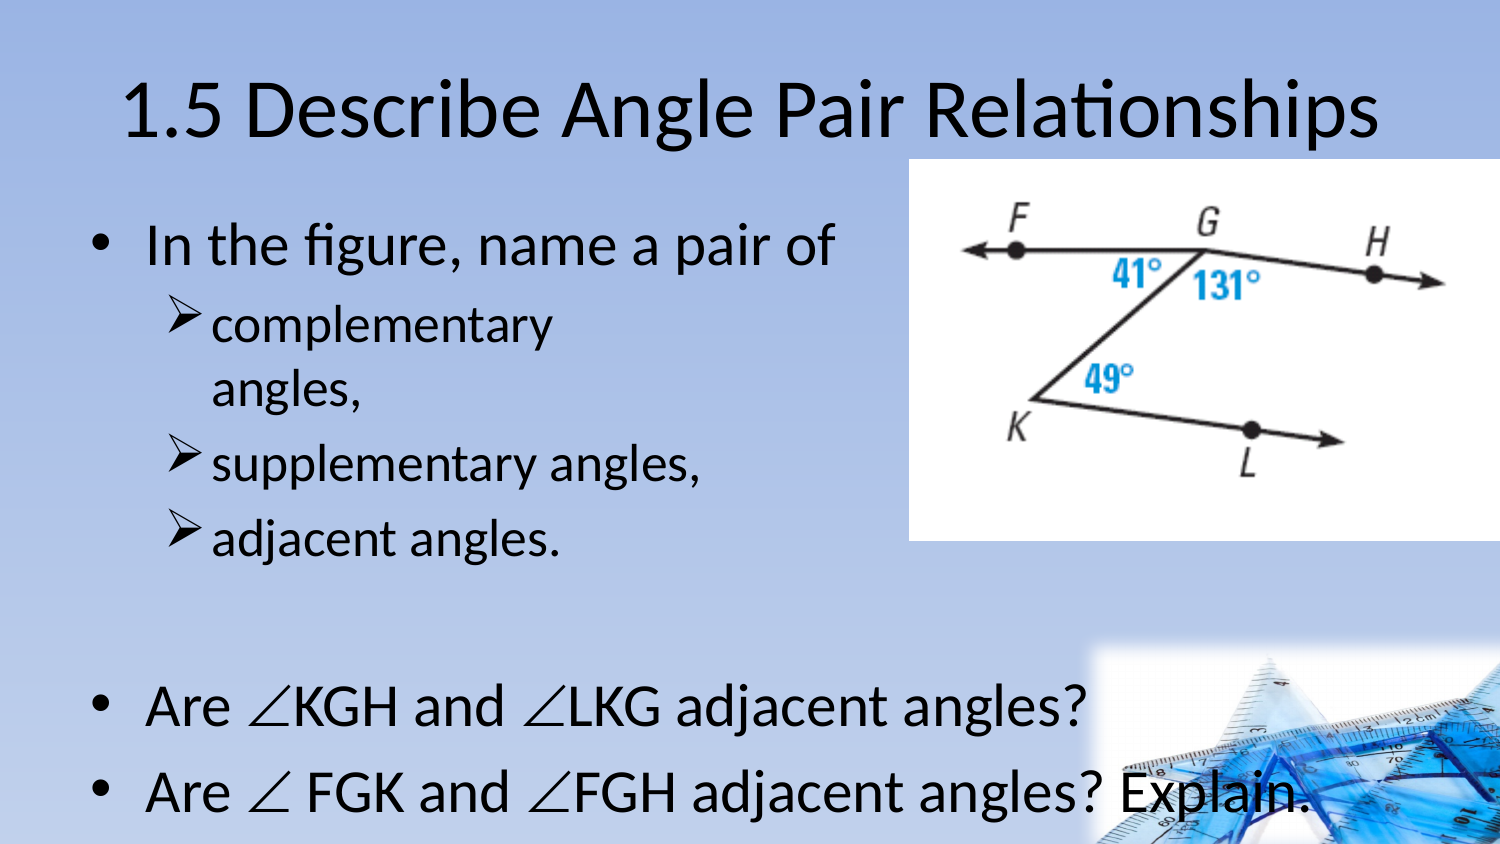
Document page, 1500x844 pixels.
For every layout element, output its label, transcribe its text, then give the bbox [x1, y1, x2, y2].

title 1.5 Describe Angle Pair Relationships [75, 33, 1425, 175]
list In the figure, name a pair of complementary angles, supplementary angles, adjacent angles. Are KGH and LKG adjacent angles? Are  FGK and FGH adjacent angles? Explain. [75, 196, 1350, 844]
picture [909, 159, 1500, 542]
picture [1350, 656, 1500, 838]
